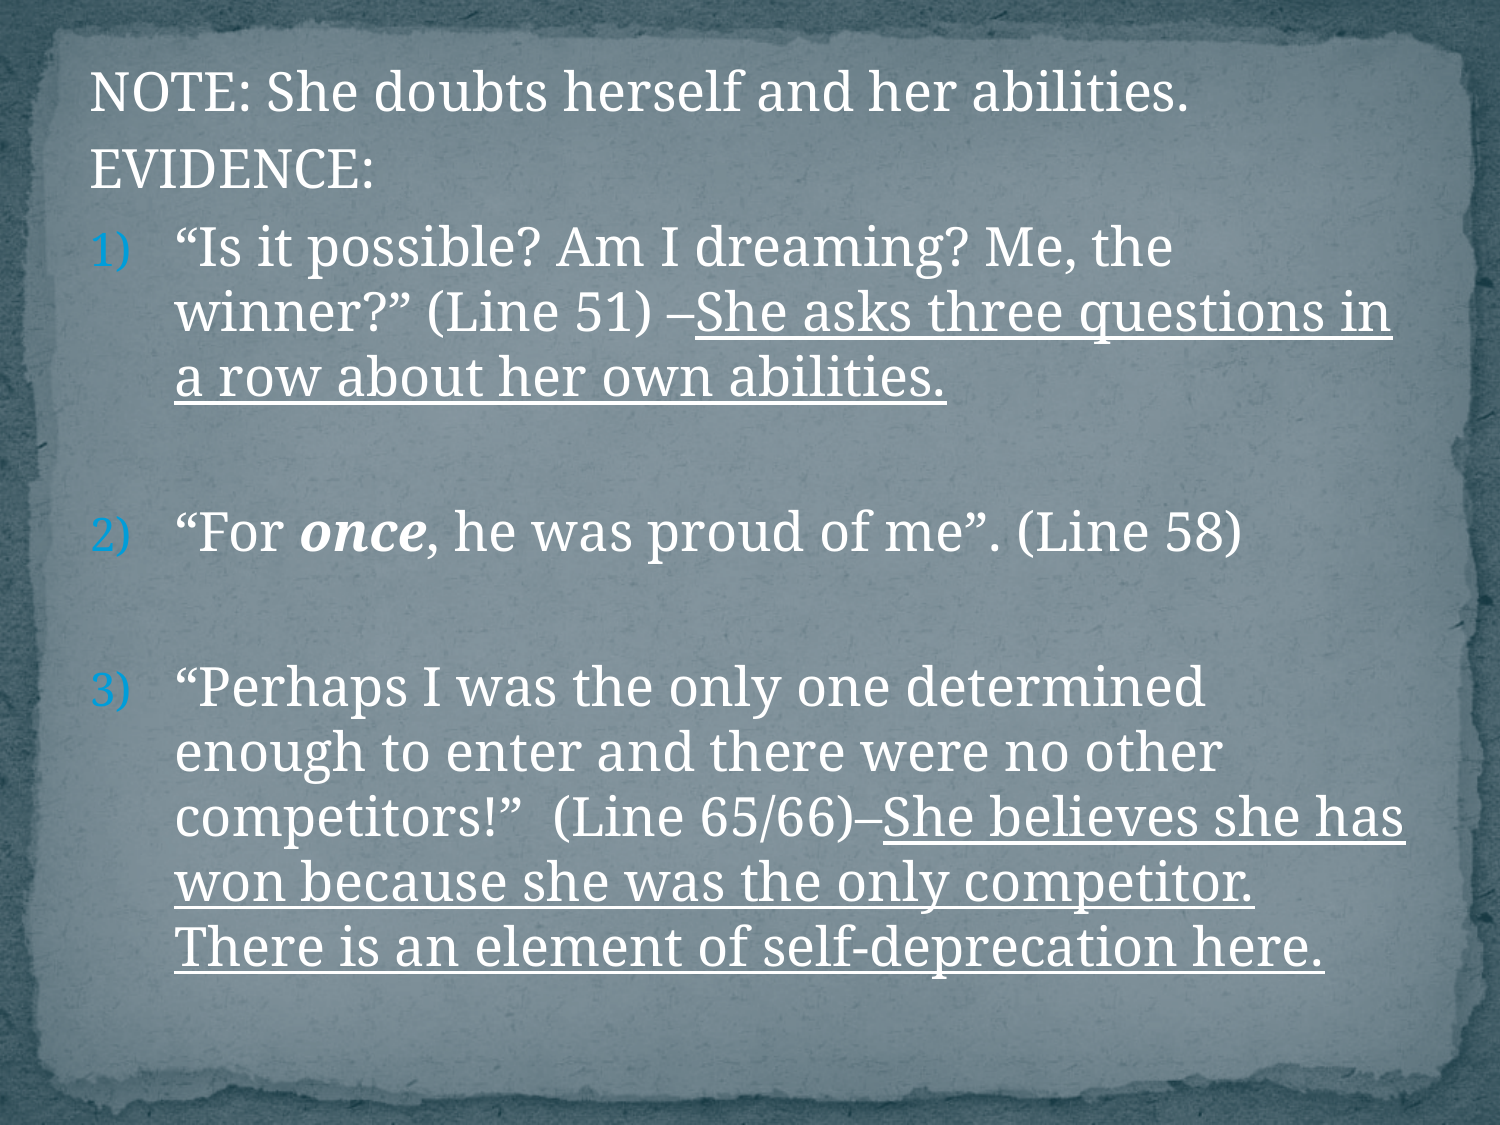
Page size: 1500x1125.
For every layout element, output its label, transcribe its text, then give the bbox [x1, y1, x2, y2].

list NOTE: She doubts herself and her abilities. EVIDENCE: “Is it possible? Am I dreaming? Me, the winner?” (Line 51) –She asks three questions in a row about her own abilities. “For once, he was proud of me”. (Line 58) “Perhaps I was the only one determined enough to enter and there were no other competitors!” (Line 65/66)–She believes she has won because she was the only competitor. There is an element of self-deprecation here. [75, 50, 1425, 1000]
